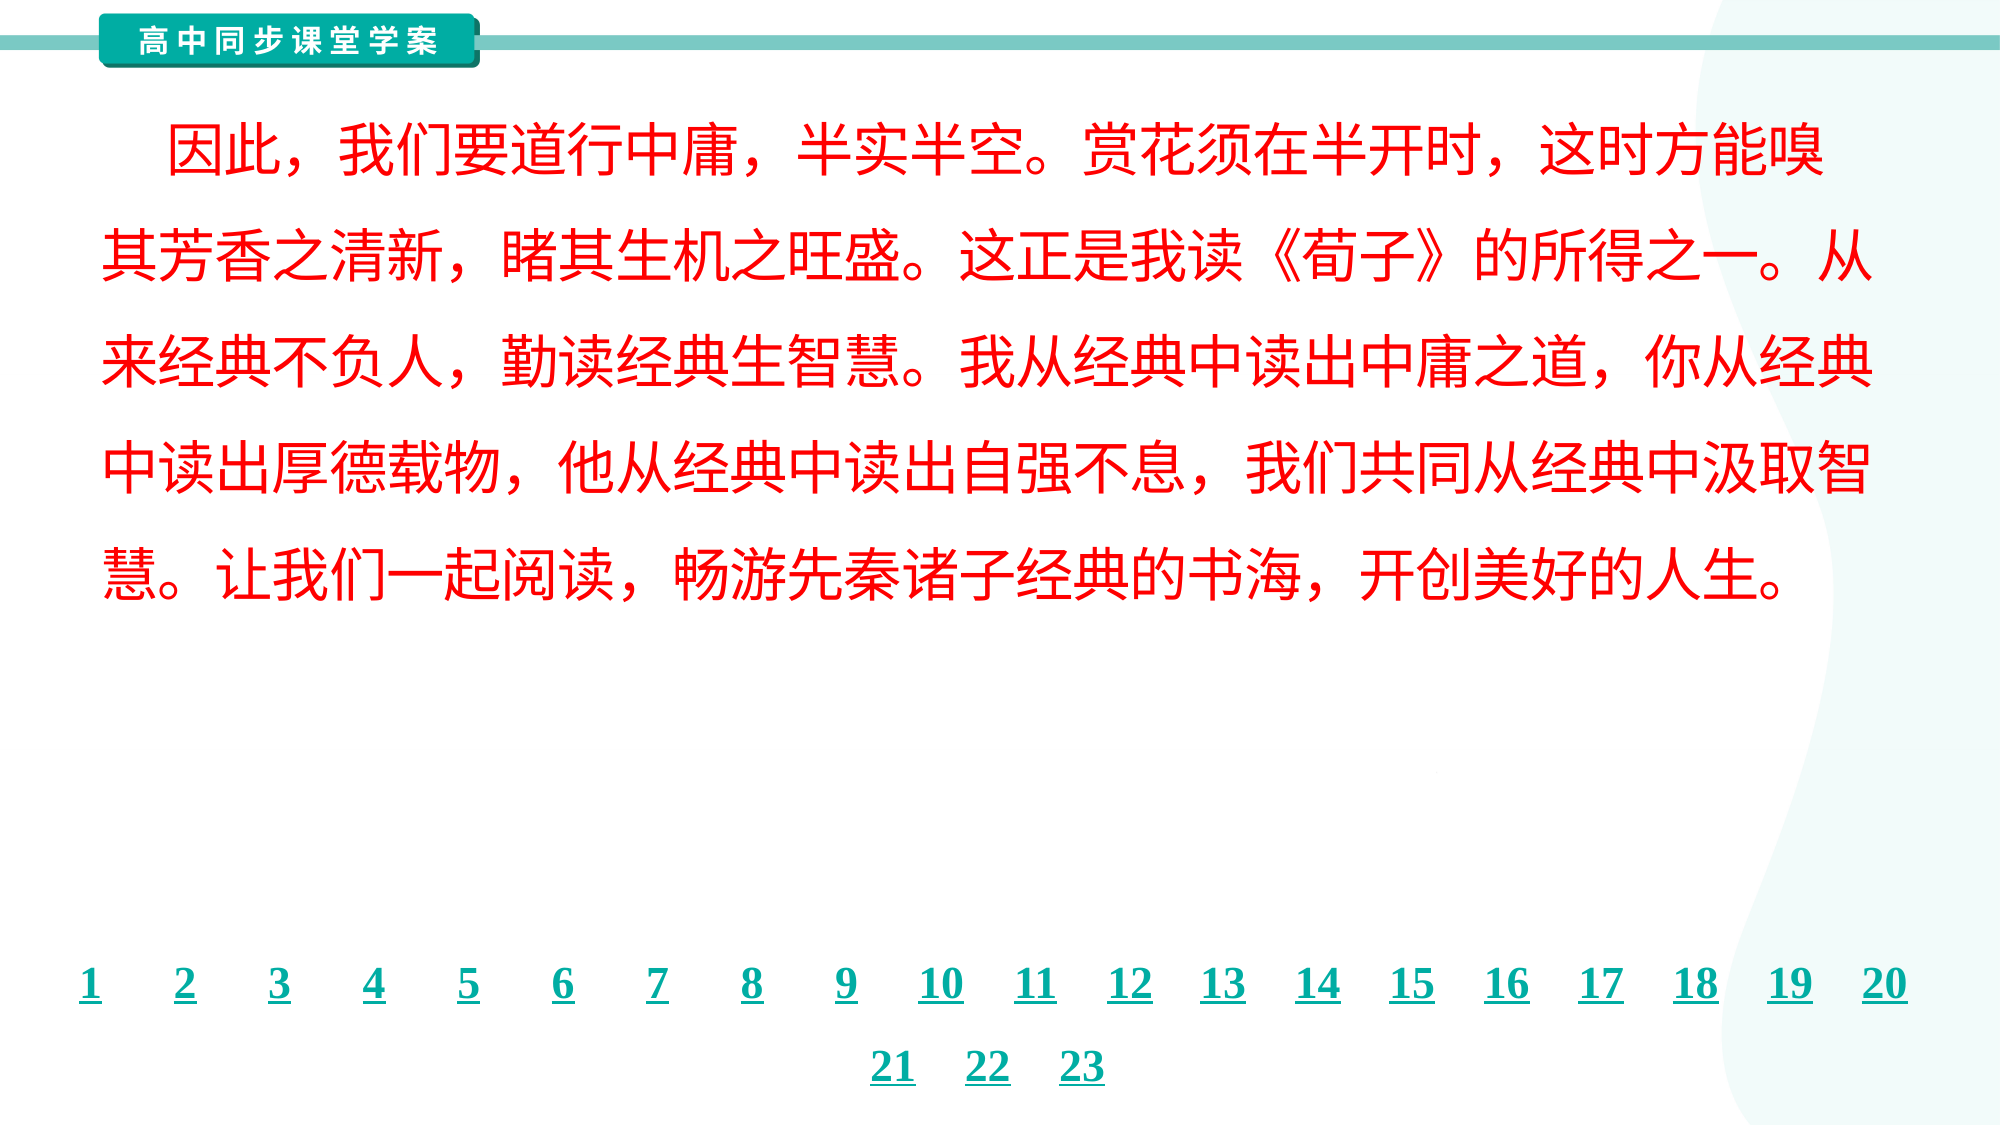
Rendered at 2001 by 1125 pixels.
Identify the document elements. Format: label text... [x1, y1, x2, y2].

picture [0, 0, 2000, 1125]
text_box 因此，我们要道行中庸，半实半空。赏花须在半开时，这时方能嗅 其芳香之清新，睹其生机之旺盛。这正是我读《荀子》的所得之一。从 来经典不负人，勤读经典生智慧。我从经典中读出中庸之道，你从经典 中读出厚德载物，他从经典中读出自强不息，我们共同从经典中汲取智 慧。让我们一起阅读，畅游先秦诸子经典的书海，开创美好的人生。 [100, 76, 1899, 608]
